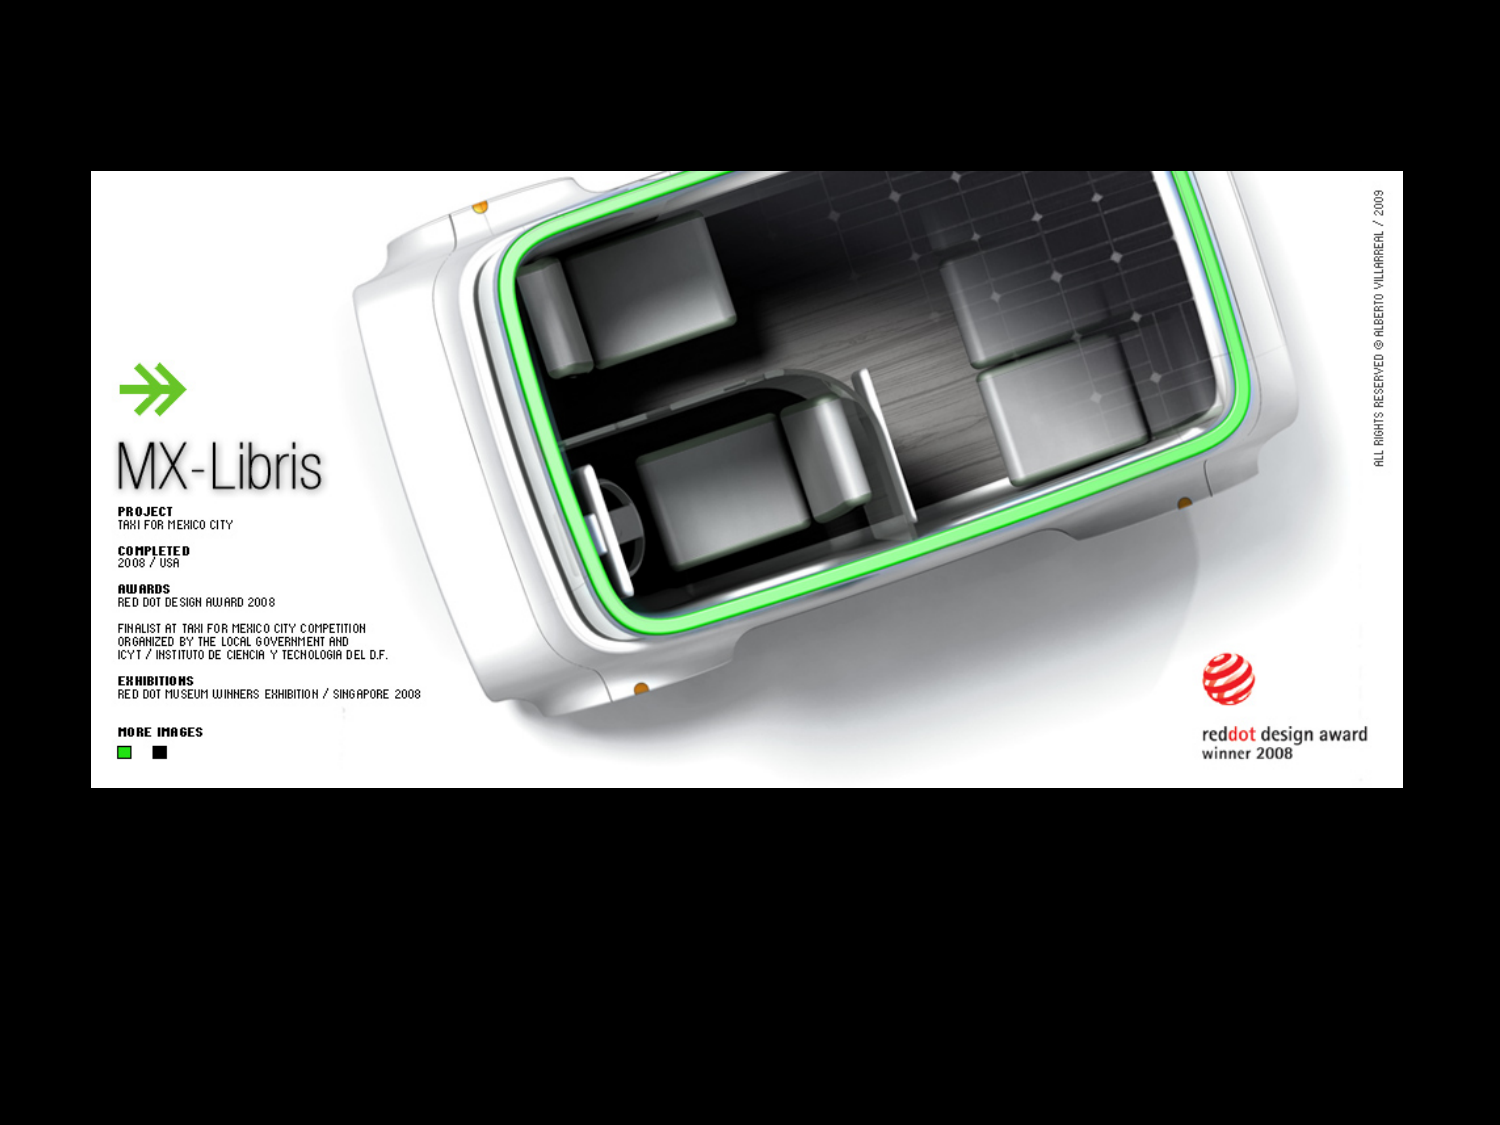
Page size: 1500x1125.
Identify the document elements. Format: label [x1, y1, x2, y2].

picture [91, 100, 1403, 788]
